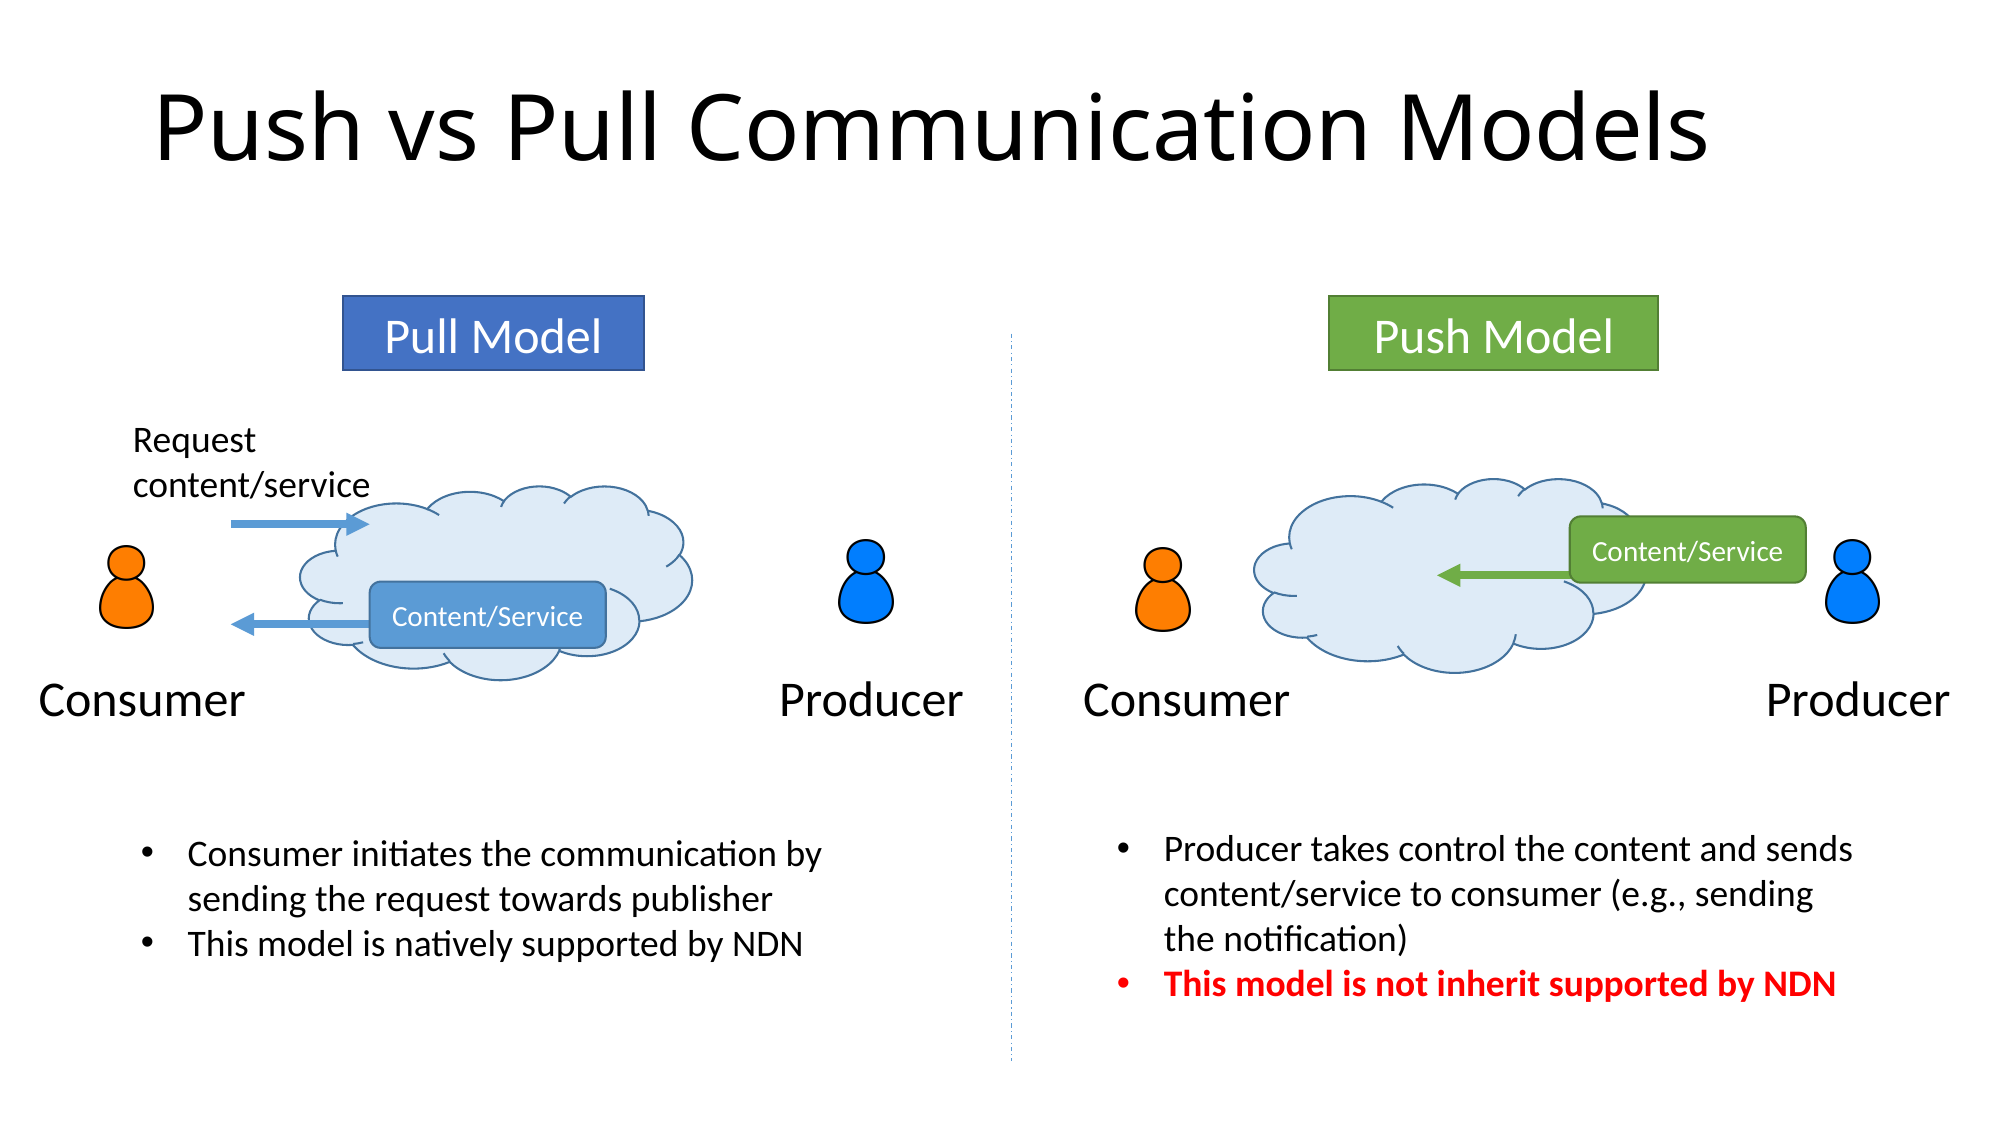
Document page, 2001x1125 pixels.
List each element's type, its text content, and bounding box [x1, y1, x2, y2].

text_box Consumer initiates the communication by sending the request towards publisher This model is natively supported by NDN [126, 821, 871, 971]
picture [838, 539, 894, 624]
text_box Content/Service [1568, 515, 1807, 584]
text_box [298, 485, 694, 682]
text_box Content/Service [368, 580, 607, 649]
picture [1135, 547, 1191, 632]
text_box Pull Model [342, 295, 645, 371]
text_box Consumer [1068, 659, 1306, 734]
text_box Producer [1751, 659, 1966, 734]
text_box Push Model [1328, 295, 1659, 371]
picture [99, 545, 154, 629]
picture [1825, 539, 1880, 624]
text_box [1252, 478, 1646, 674]
text_box Consumer [23, 659, 261, 734]
text_box Producer takes control the content and sends content/service to consumer (e.g., sending the notification) This model is not inherit supported by NDN [1102, 817, 1886, 1012]
text_box Producer [764, 659, 980, 734]
text_box Request content/service [118, 407, 420, 513]
title Push vs Pull Communication Models [137, 59, 1863, 202]
